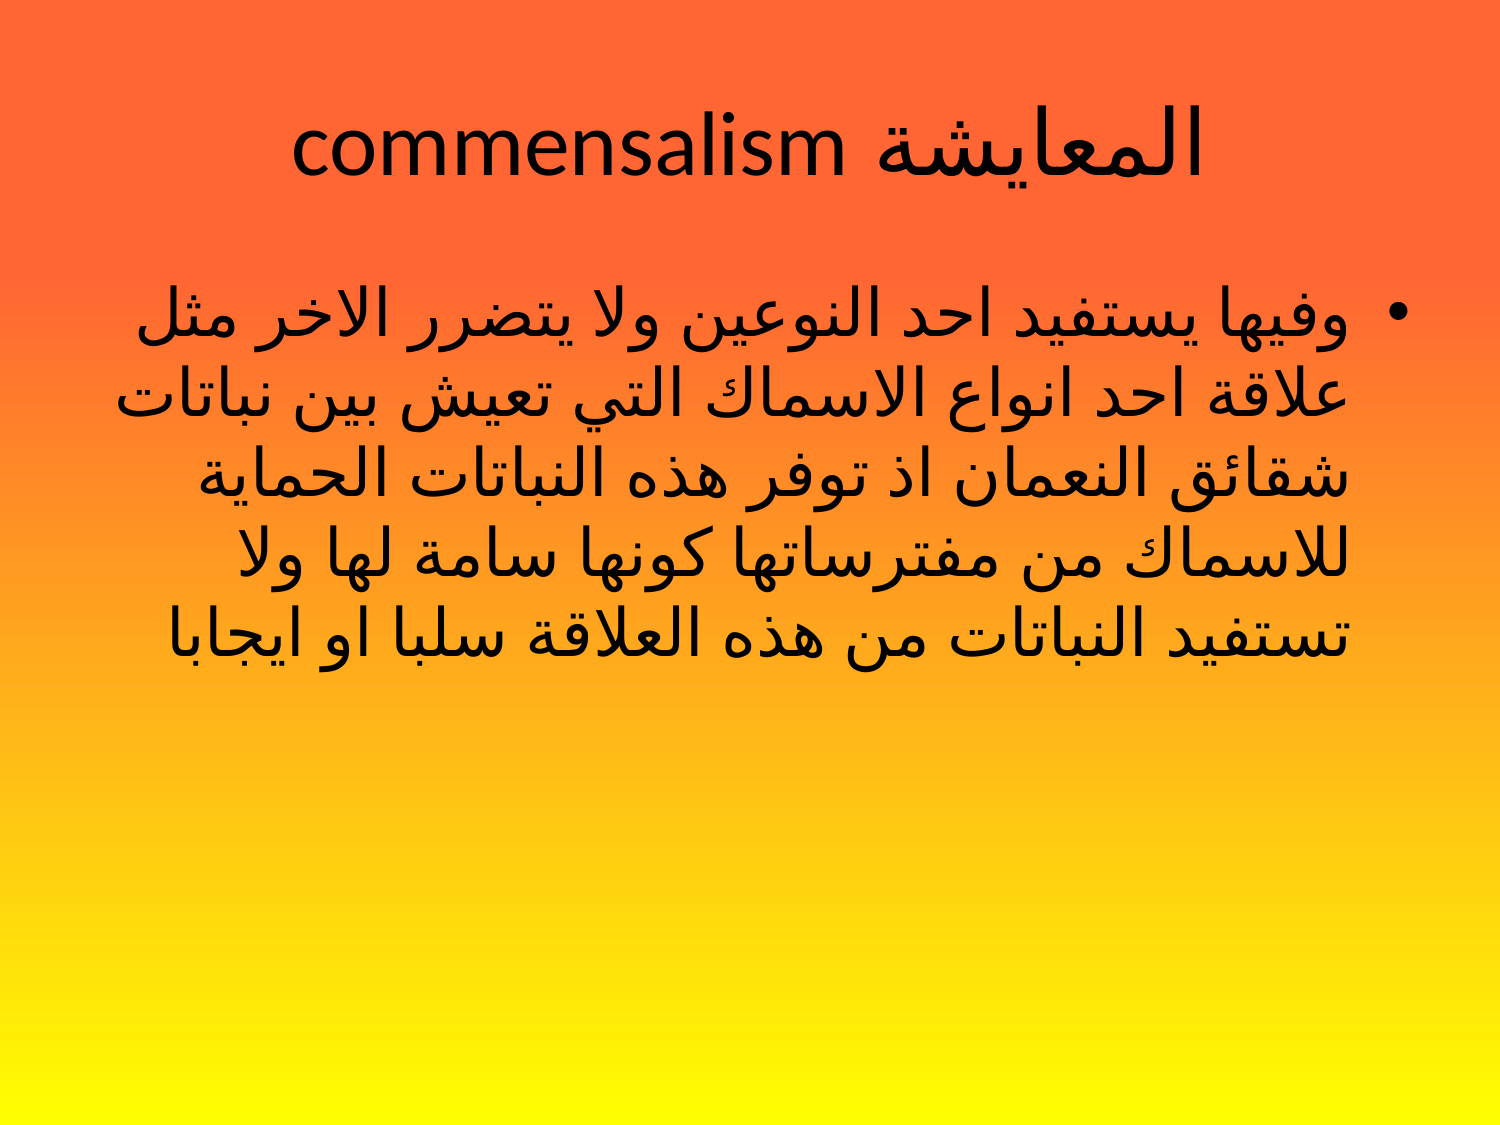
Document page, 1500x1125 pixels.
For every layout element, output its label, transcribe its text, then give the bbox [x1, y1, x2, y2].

list وفيها يستفيد احد النوعين ولا يتضرر الاخر مثل علاقة احد انواع الاسماك التي تعيش بين نباتات شقائق النعمان اذ توفر هذه النباتات الحماية للاسماك من مفترساتها كونها سامة لها ولا تستفيد النباتات من هذه العلاقة سلبا او ايجابا [75, 262, 1425, 1005]
title المعايشة commensalism [75, 45, 1425, 233]
